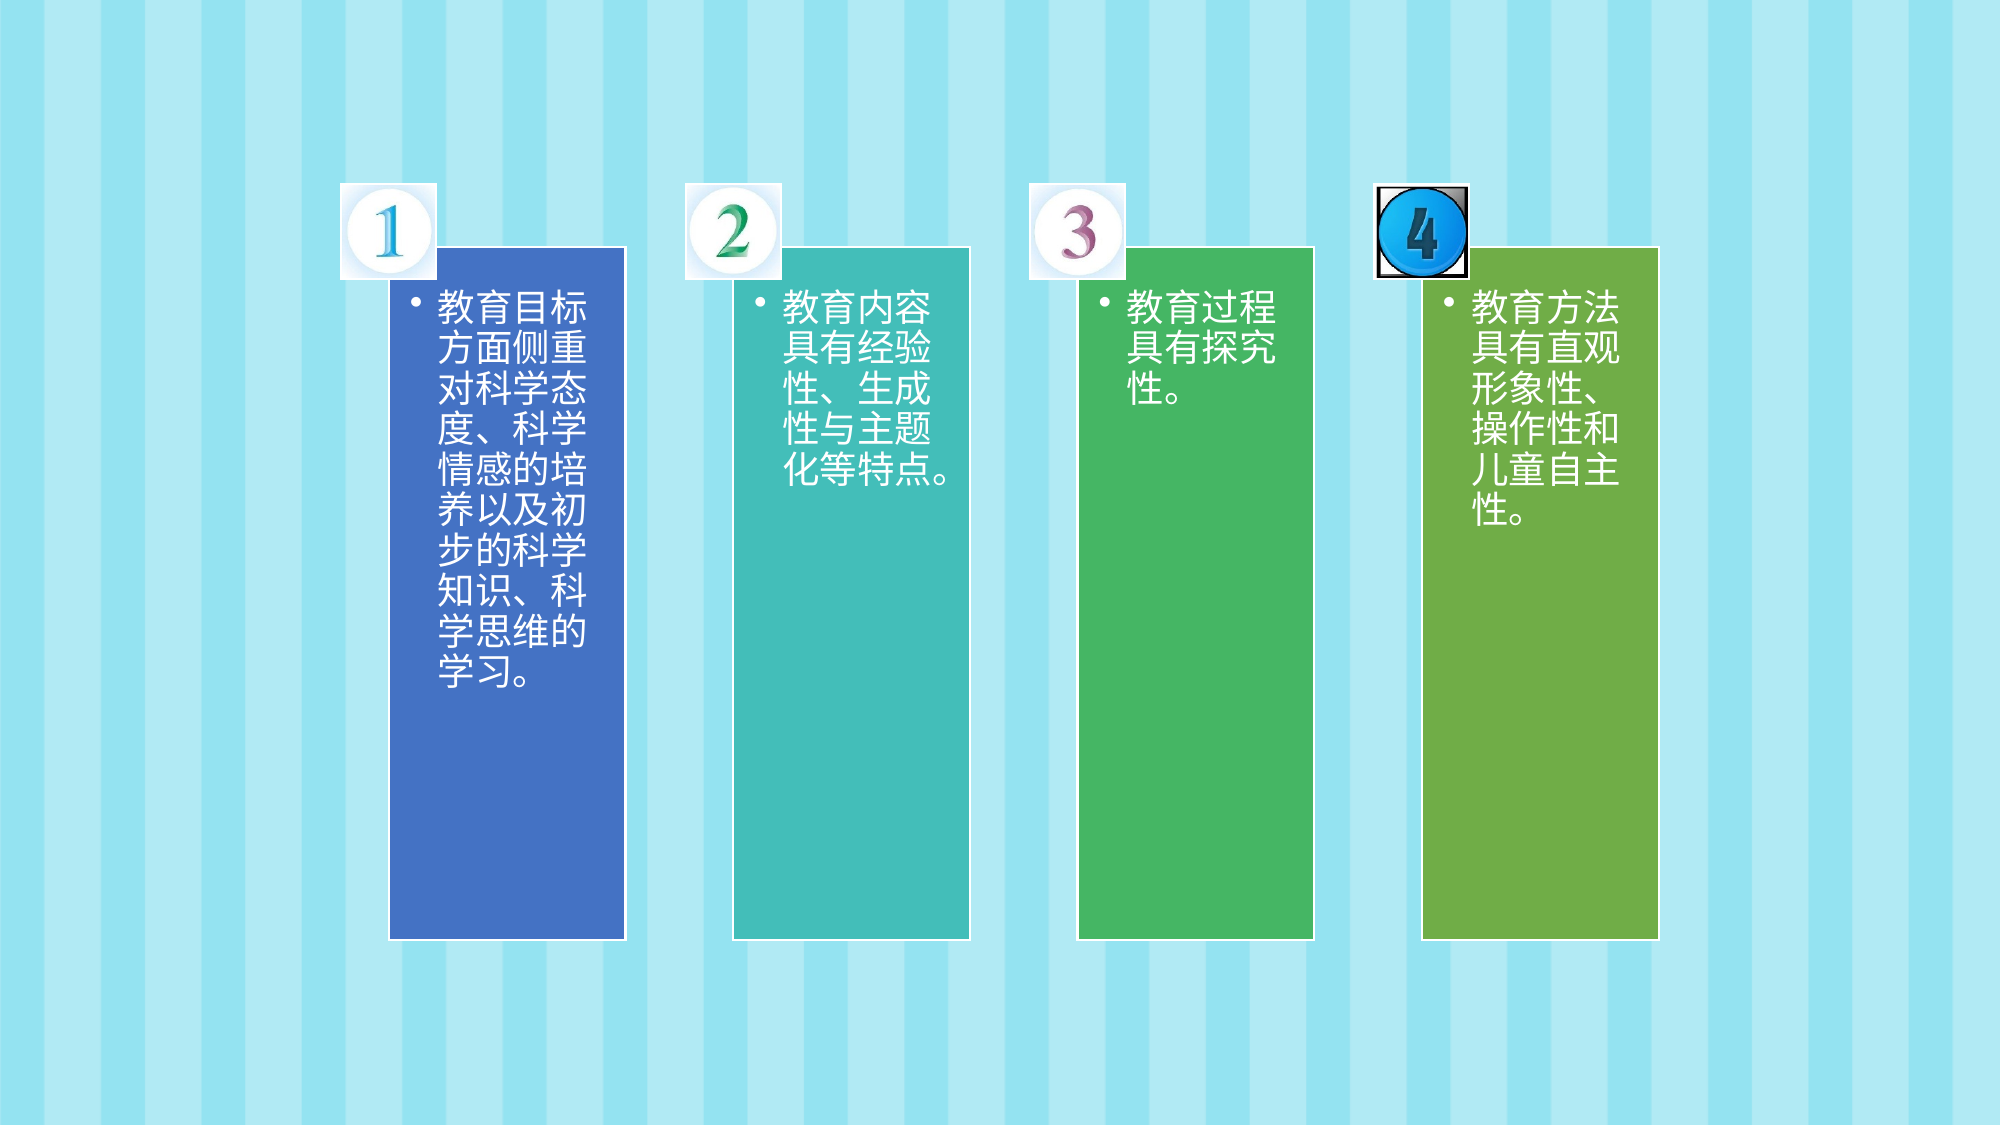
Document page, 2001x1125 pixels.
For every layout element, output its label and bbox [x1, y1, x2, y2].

text_box [333, 117, 1667, 1007]
picture [0, 0, 2000, 1125]
